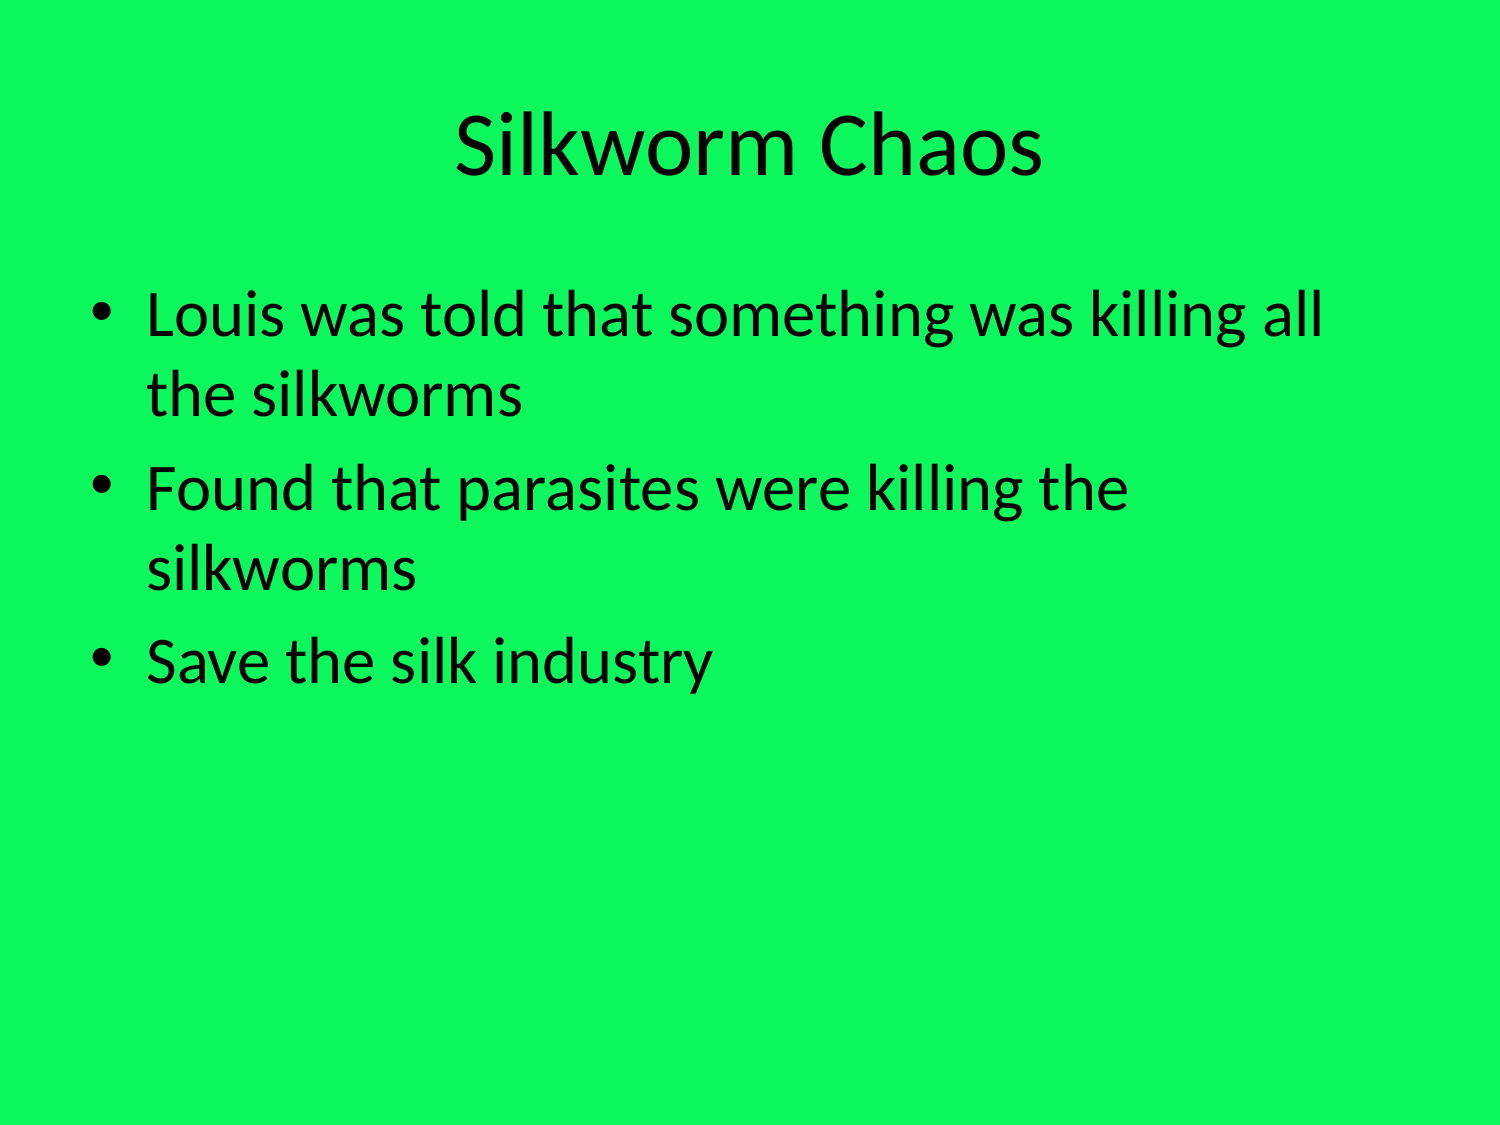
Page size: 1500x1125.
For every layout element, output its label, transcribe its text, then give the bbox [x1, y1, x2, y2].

title Silkworm Chaos [75, 45, 1425, 233]
list Louis was told that something was killing all the silkworms Found that parasites were killing the silkworms Save the silk industry [75, 262, 1425, 1005]
